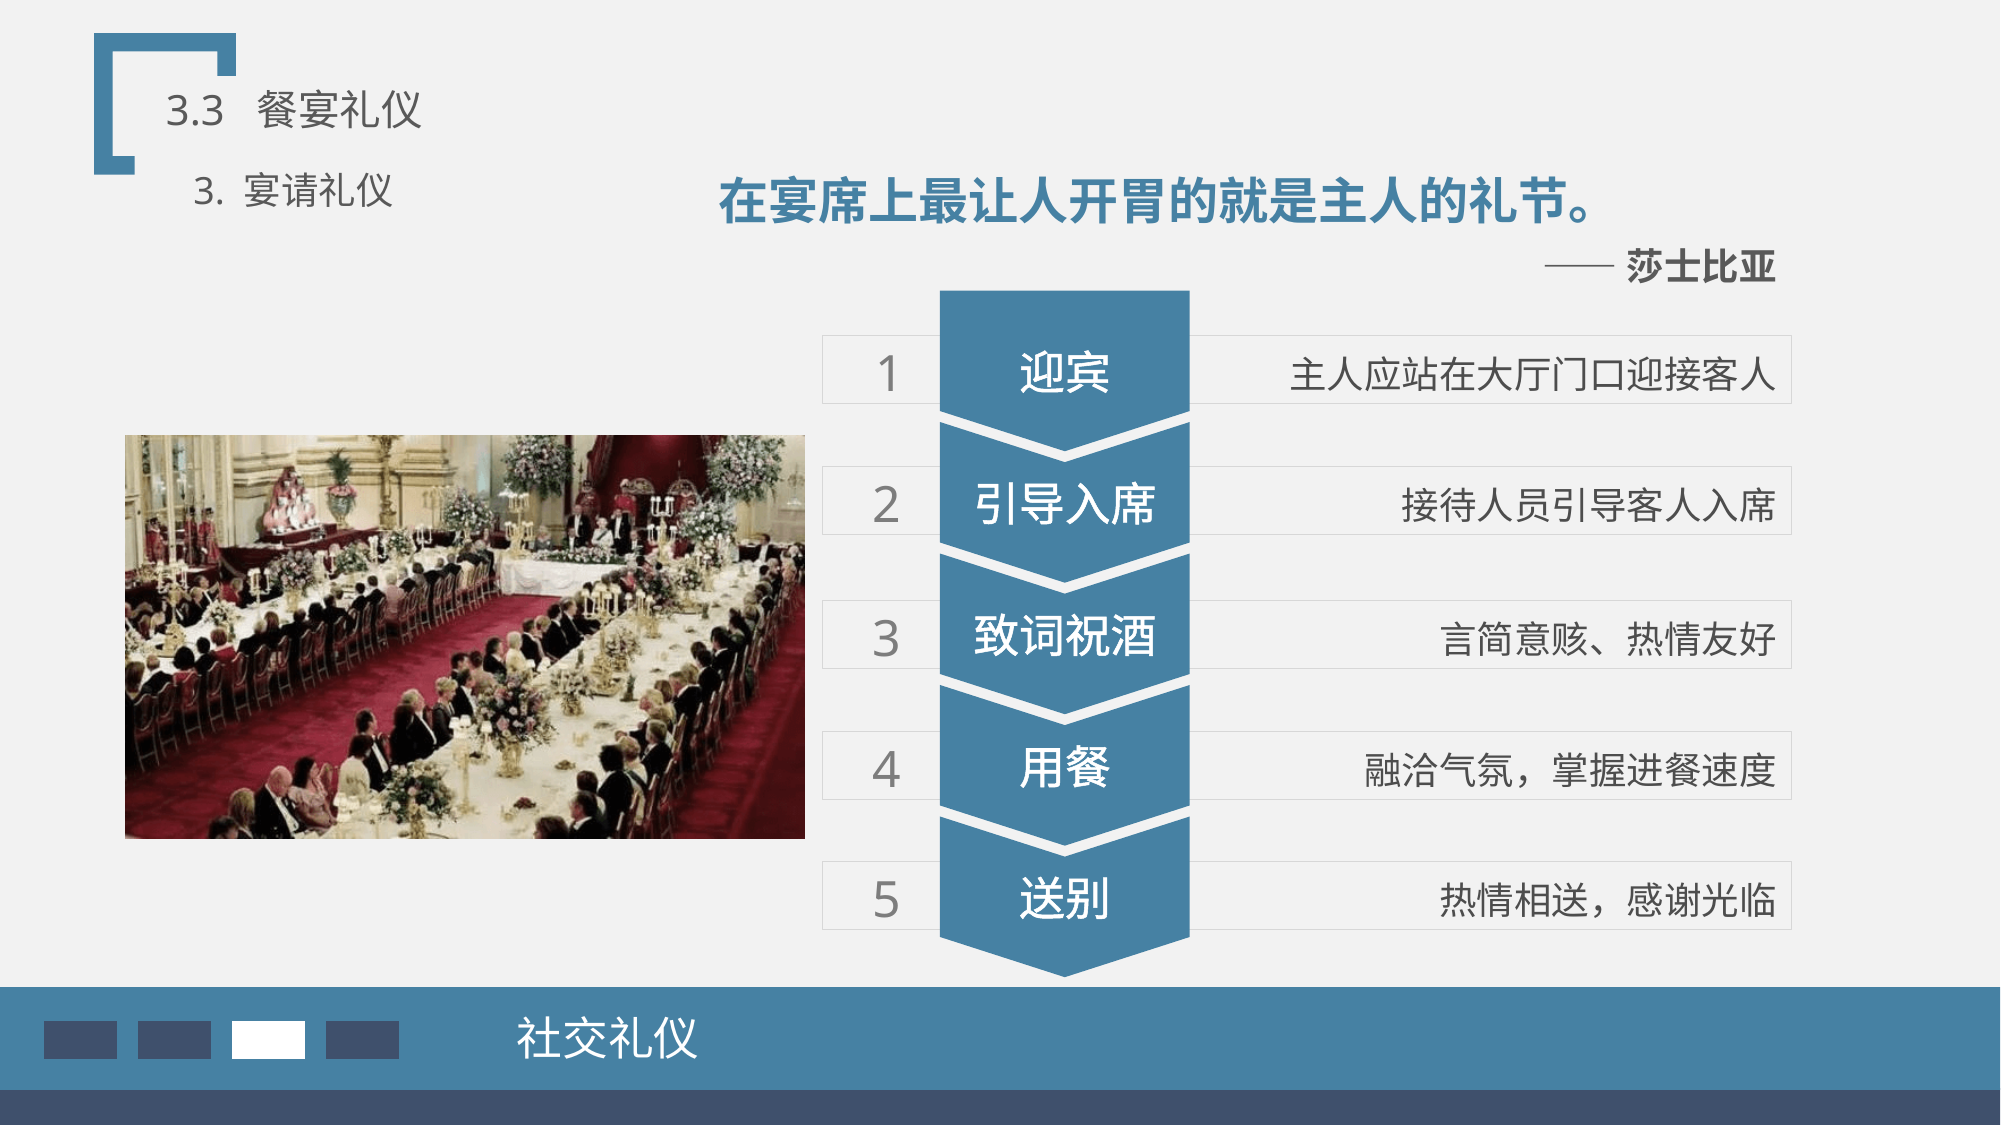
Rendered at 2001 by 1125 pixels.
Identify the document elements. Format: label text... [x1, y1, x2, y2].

text_box 3.3 餐宴礼仪 [151, 76, 741, 142]
text_box 在宴席上最让人开胃的就是主人的礼节。 ——莎士比亚 [703, 144, 1792, 296]
text_box 3. 宴请礼仪 [178, 160, 703, 220]
picture [125, 435, 805, 839]
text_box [822, 290, 1792, 978]
